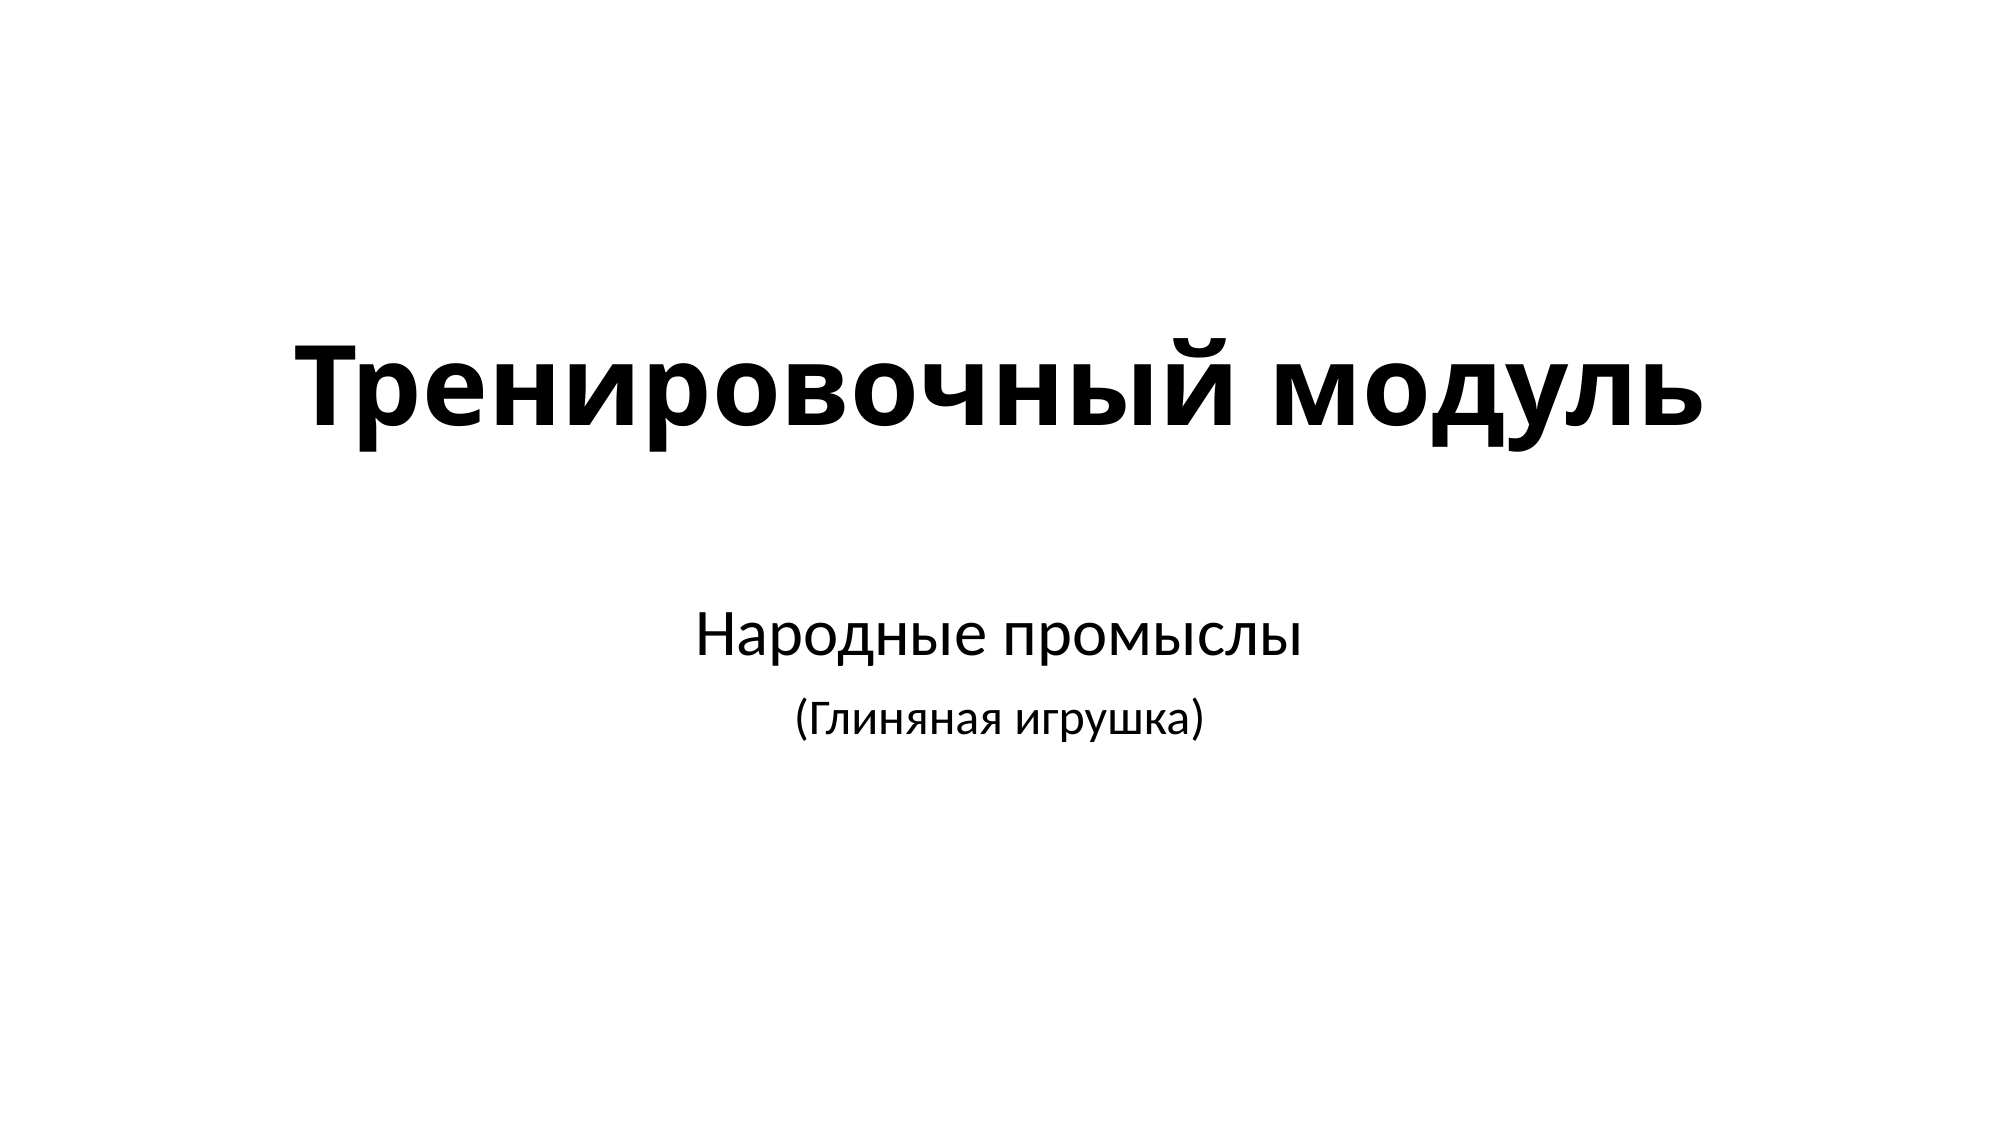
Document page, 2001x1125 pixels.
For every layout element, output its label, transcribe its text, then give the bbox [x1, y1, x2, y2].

subtitle Народные промыслы (Глиняная игрушка) [249, 590, 1750, 863]
title Тренировочный модуль [249, 319, 1750, 590]
